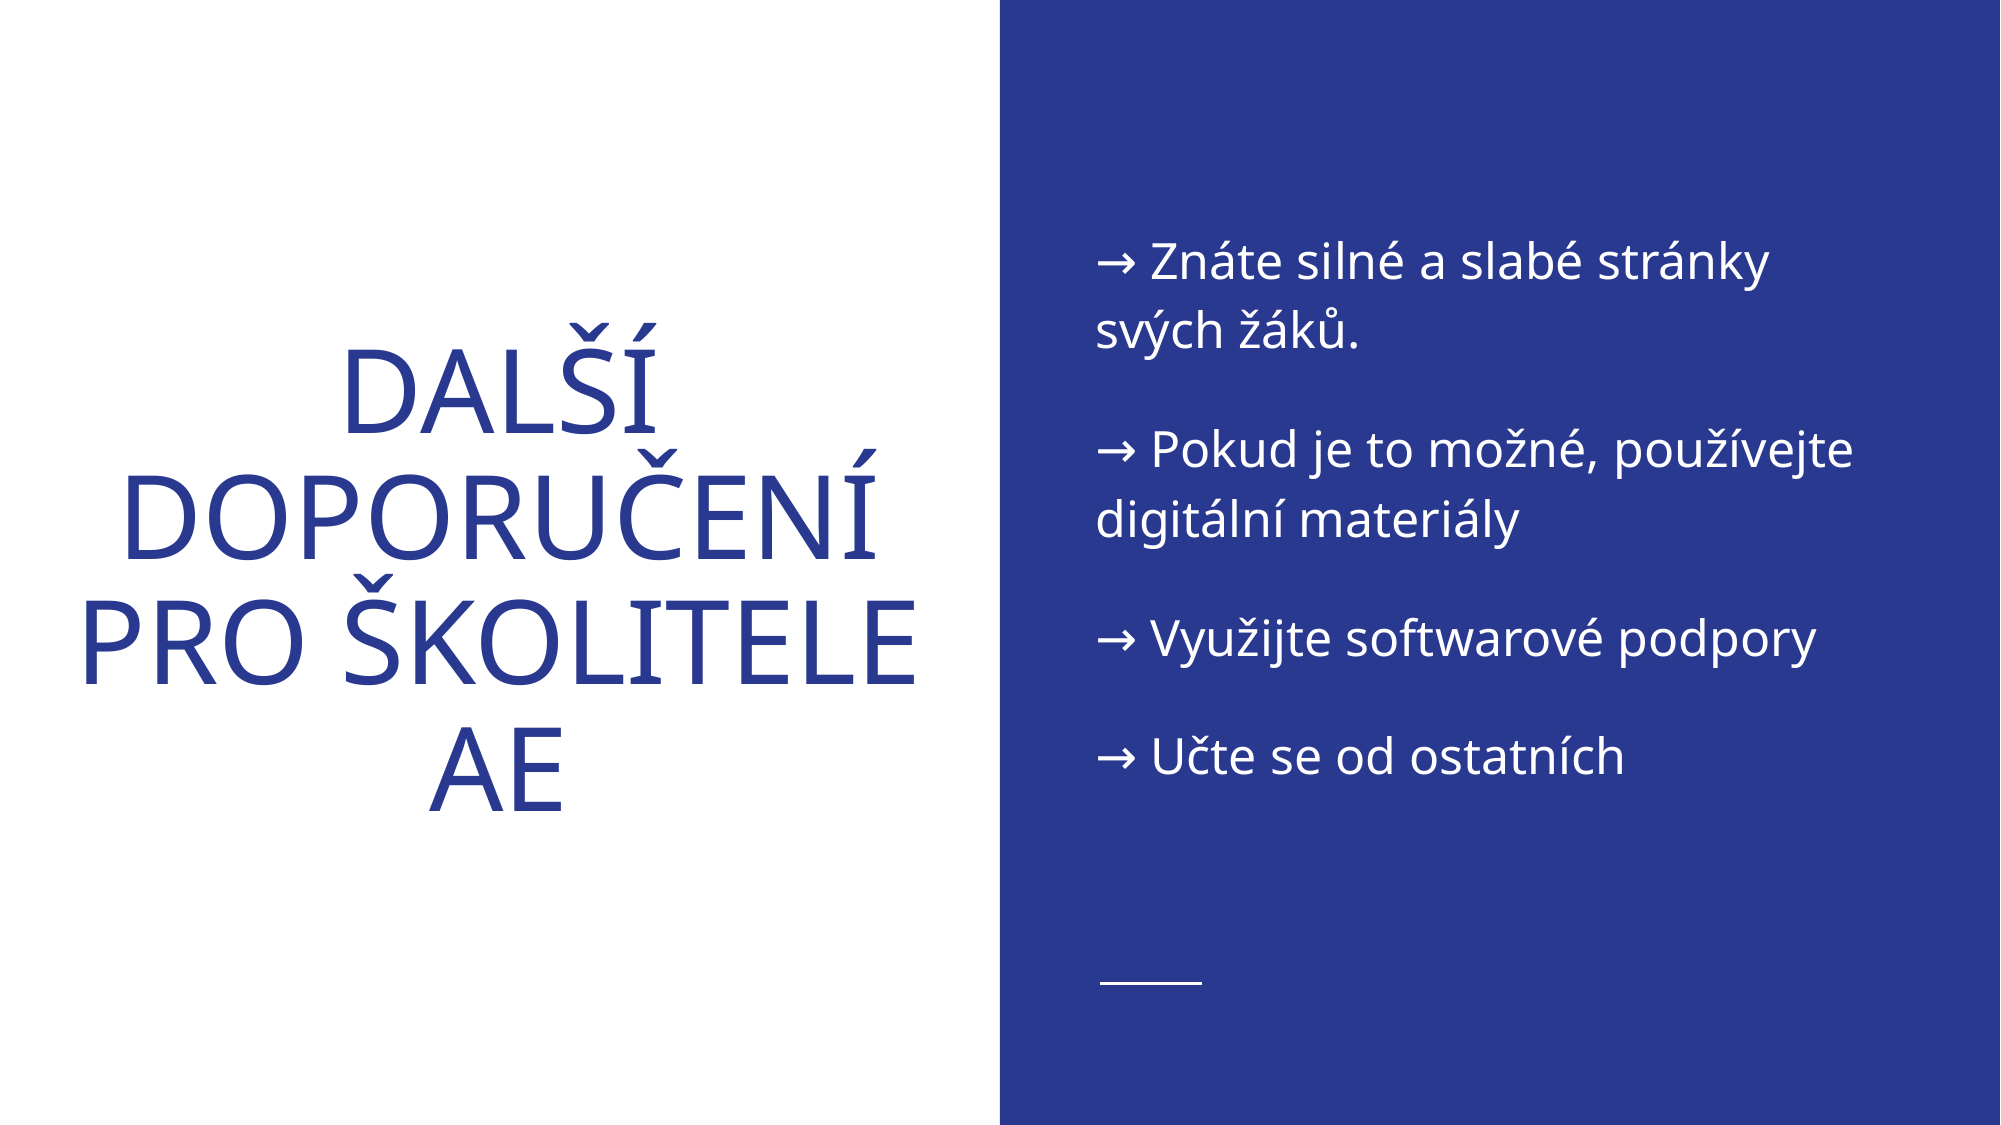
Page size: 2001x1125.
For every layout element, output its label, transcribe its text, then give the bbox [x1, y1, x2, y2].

list → Znáte silné a slabé stránky svých žáků. → Pokud je to možné, používejte digitální materiály → Využijte softwarové podpory → Učte se od ostatních [1080, 158, 1920, 967]
title DALŠÍ DOPORUČENÍ PRO ŠKOLITELE AE [56, 281, 942, 844]
